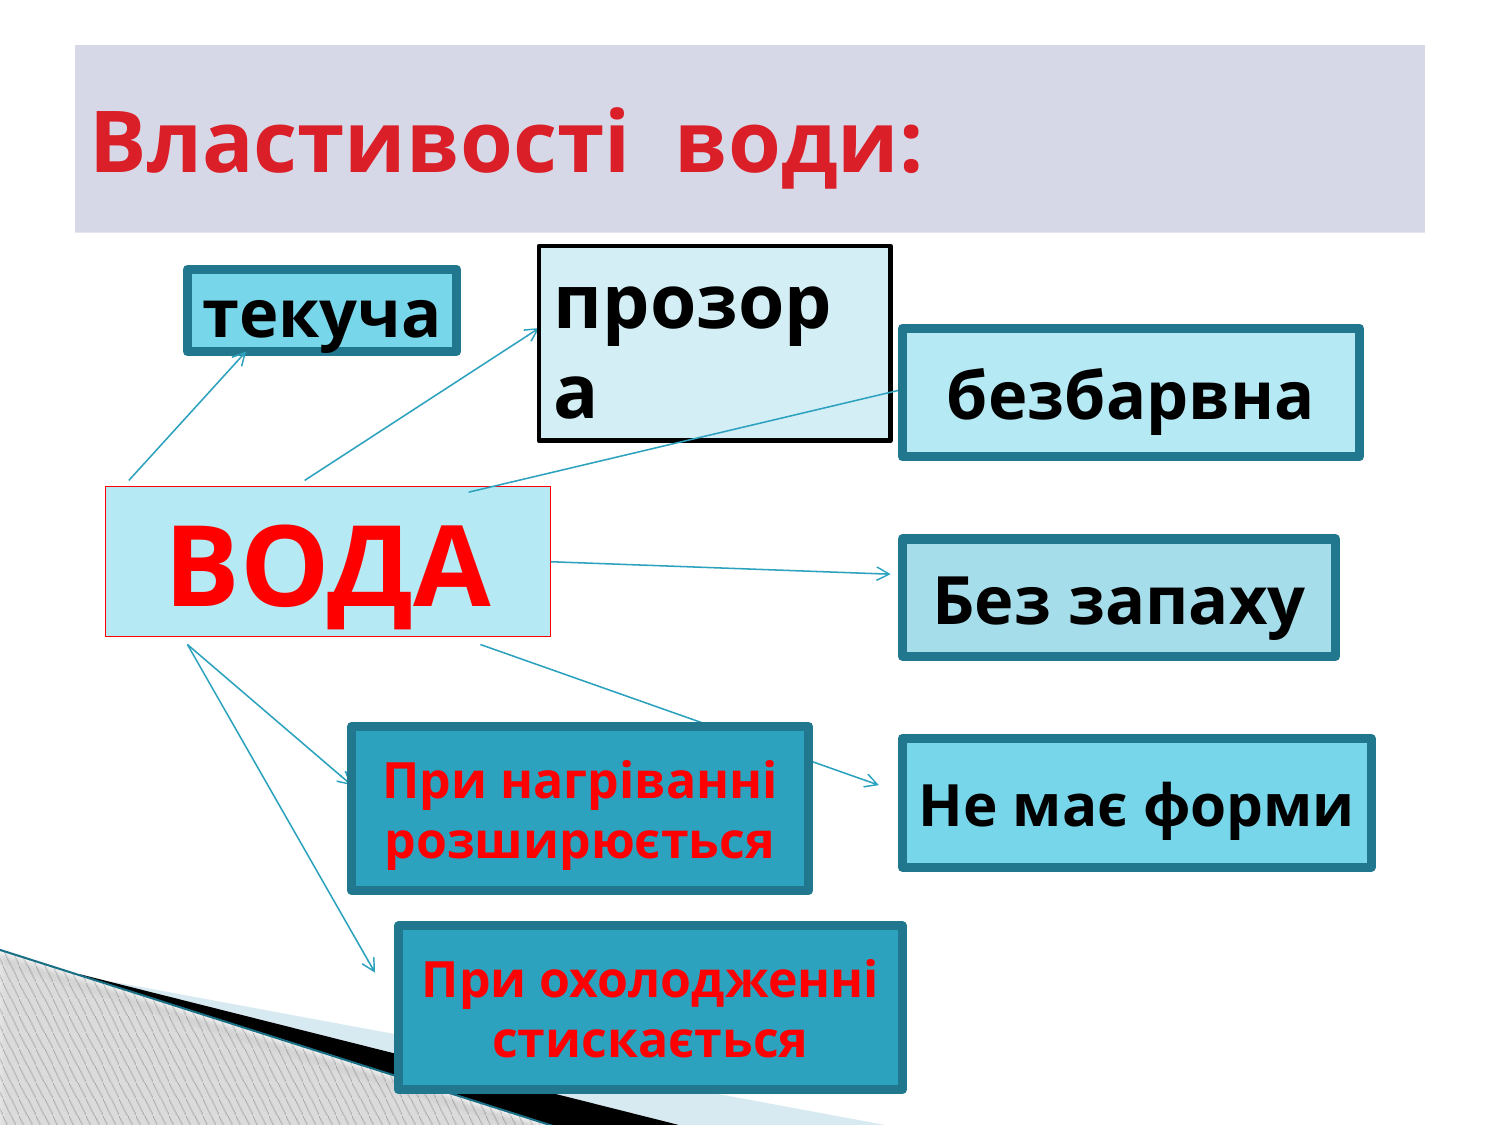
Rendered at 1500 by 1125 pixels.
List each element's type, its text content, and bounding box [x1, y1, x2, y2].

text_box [304, 327, 540, 481]
title Властивості води: [75, 45, 1425, 233]
text_box При охолодженні стискається [394, 921, 907, 1094]
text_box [116, 714, 446, 903]
text_box При нагріванні розширюється [450, 722, 813, 895]
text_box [122, 357, 253, 475]
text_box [187, 644, 352, 714]
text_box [550, 562, 891, 575]
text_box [480, 644, 880, 786]
text_box прозора [539, 246, 891, 386]
text_box безбарвна [898, 324, 1364, 461]
text_box Без запаху [898, 534, 1340, 661]
text_box текуча [183, 265, 461, 356]
text_box вода [105, 486, 551, 637]
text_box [468, 386, 915, 493]
text_box Не має форми [898, 734, 1376, 872]
